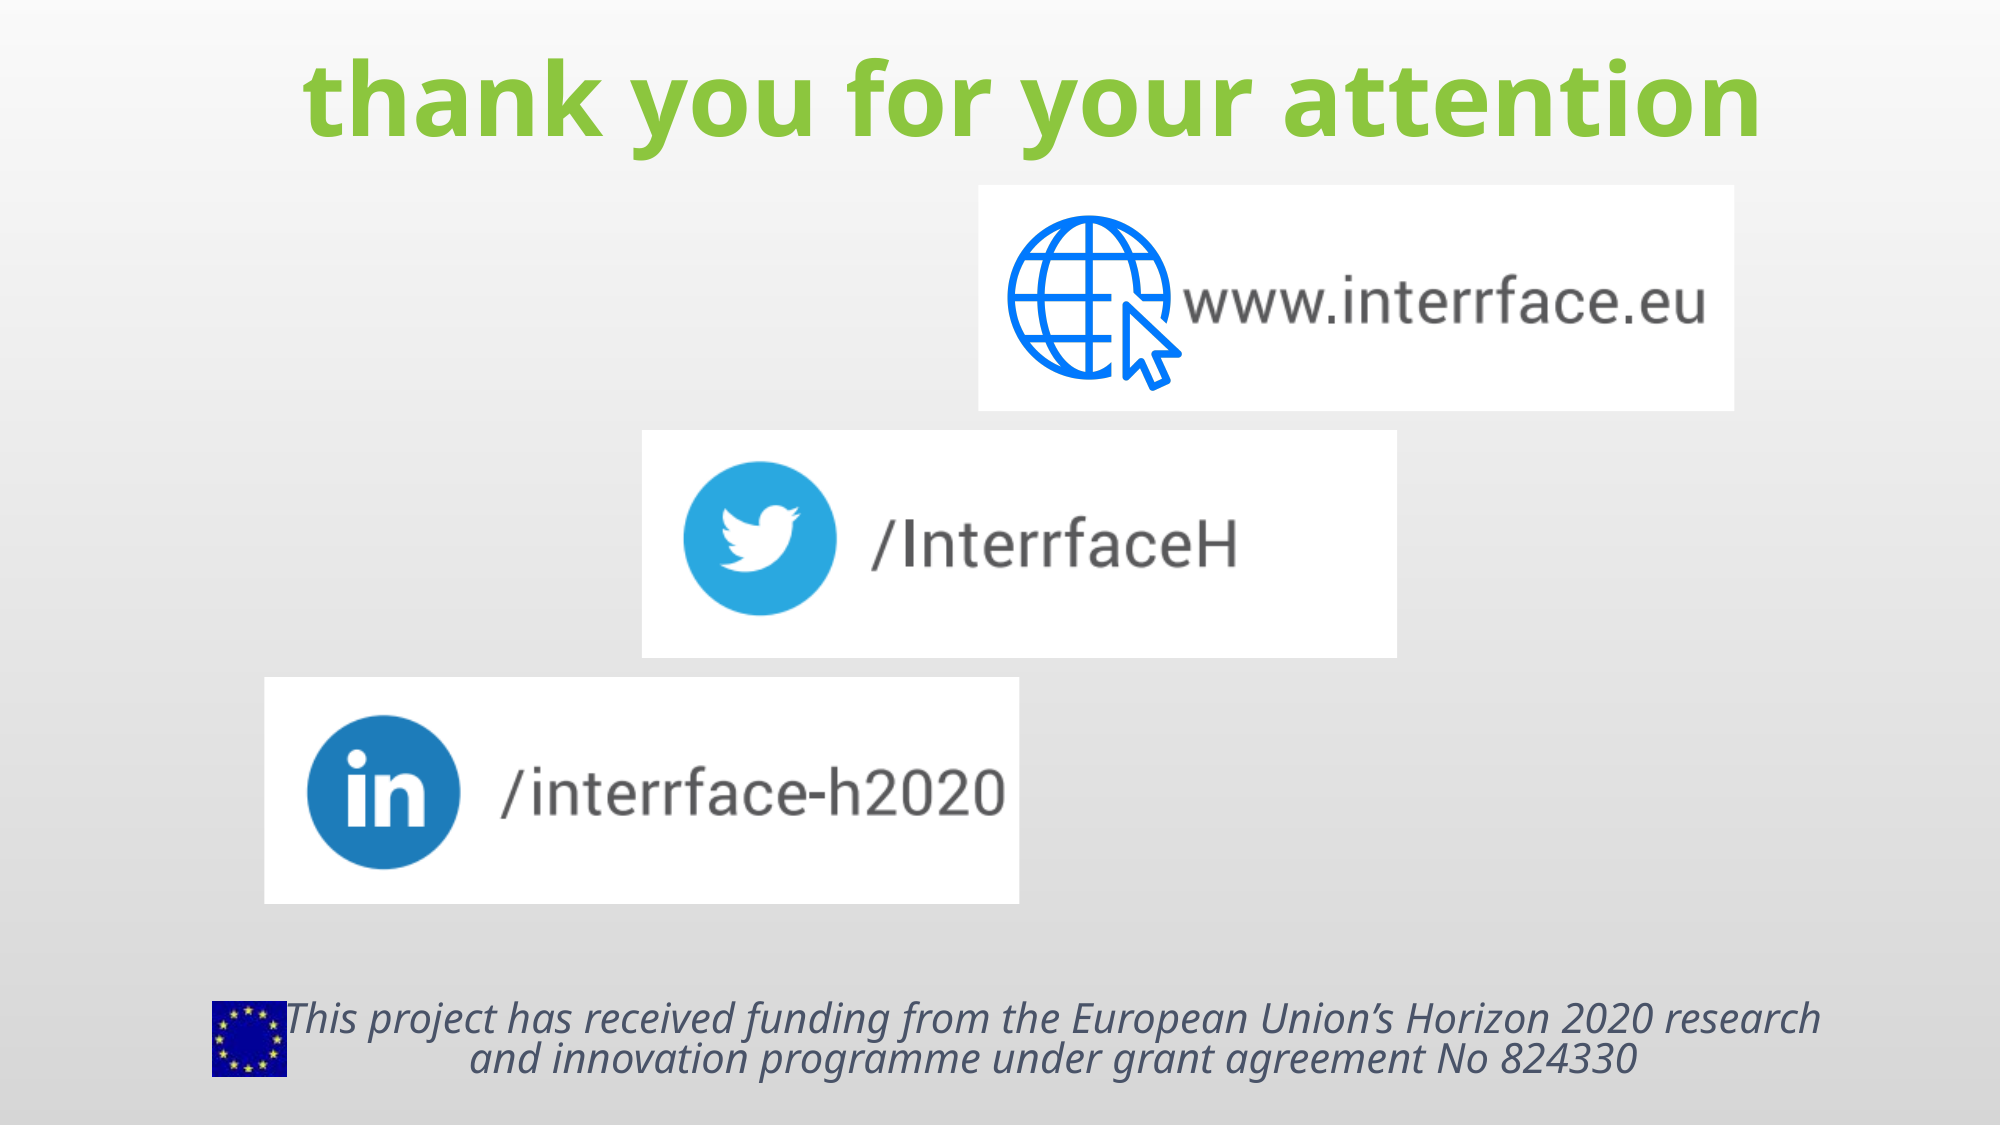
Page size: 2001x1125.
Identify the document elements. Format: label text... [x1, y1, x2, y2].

picture [212, 1001, 287, 1077]
text_box This project has received funding from the European Union’s Horizon 2020 research and innovation programme under grant agreement No 824330 [241, 994, 1866, 1114]
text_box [978, 184, 1735, 412]
picture [641, 430, 1398, 658]
title thank you for your attention [286, 0, 1859, 272]
picture [264, 676, 1020, 904]
